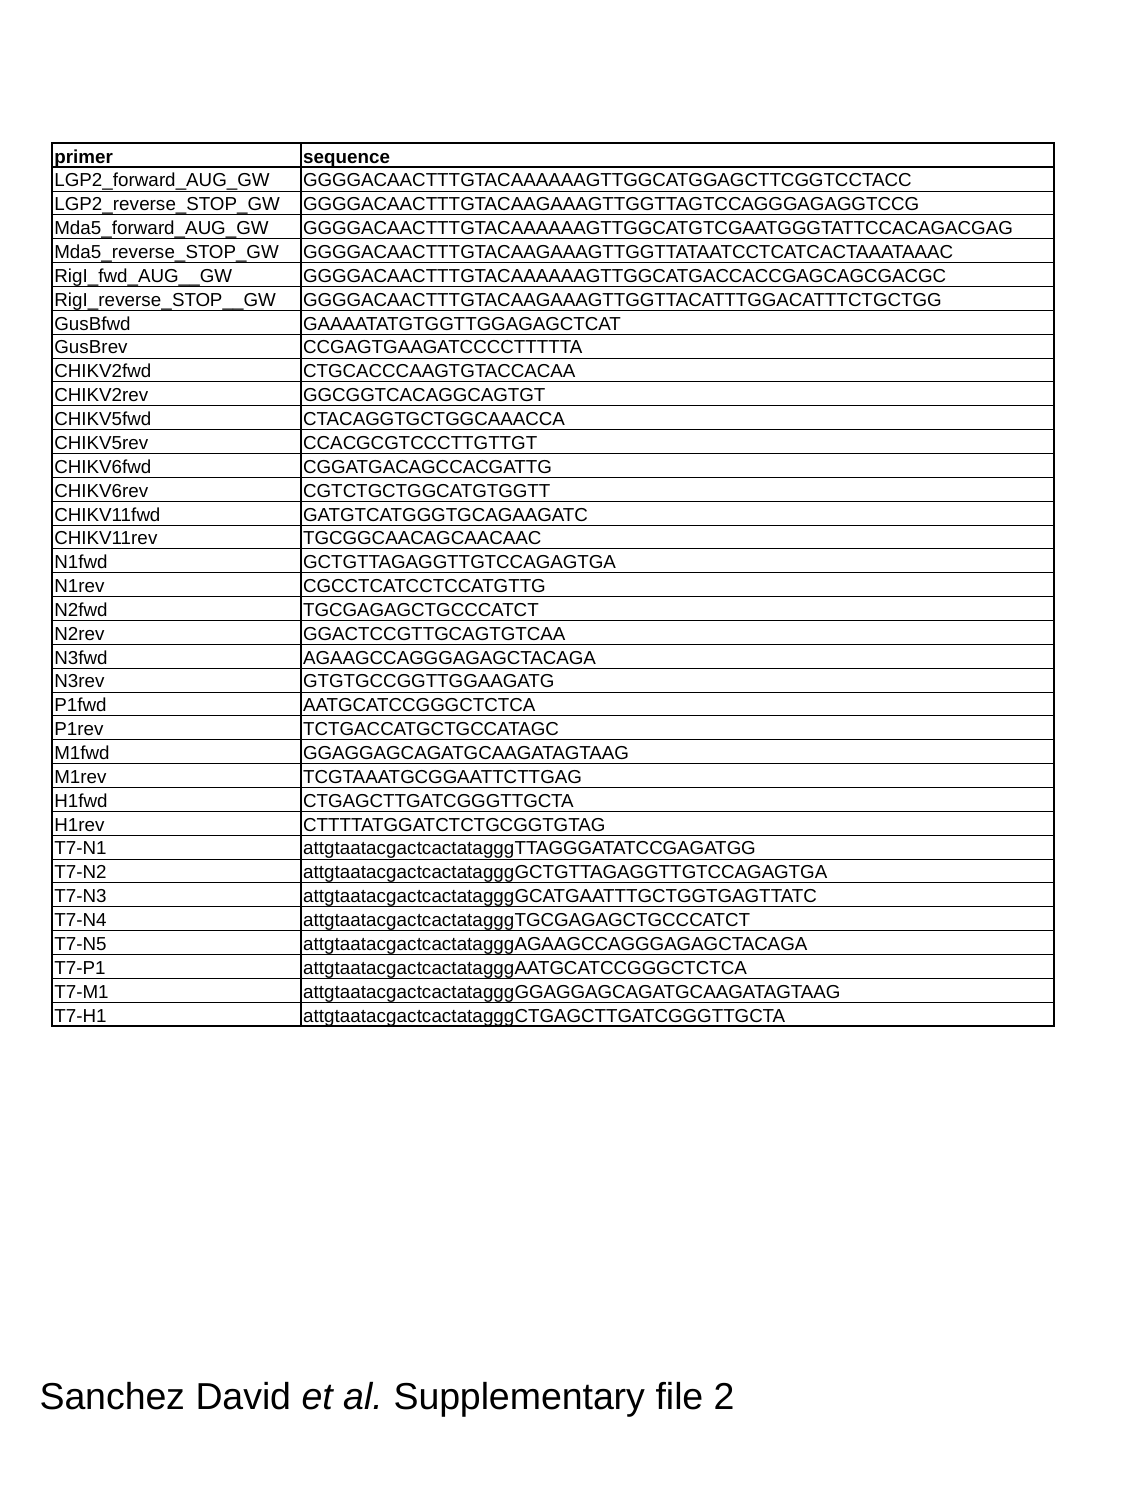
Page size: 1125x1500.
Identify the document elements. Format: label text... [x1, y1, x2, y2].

table_cell T7-N3 [53, 883, 300, 906]
table_cell GGGGACAACTTTGTACAAAAAAGTTGGCATGACCACCGAGCAGCGACGC [302, 263, 1053, 286]
table_cell N2fwd [53, 597, 300, 620]
text_box Sanchez David et al. Supplementary file 2 [24, 1364, 869, 1425]
table_cell CGGATGACAGCCACGATTG [302, 454, 1053, 477]
table_cell M1rev [53, 764, 300, 787]
table_cell attgtaatacgactcactatagggTTAGGGATATCCGAGATGG [302, 836, 1053, 859]
table_cell GATGTCATGGGTGCAGAAGATC [302, 502, 1053, 525]
table_cell N1fwd [53, 549, 300, 572]
table_cell attgtaatacgactcactatagggGCATGAATTTGCTGGTGAGTTATC [302, 883, 1053, 906]
table_cell attgtaatacgactcactatagggAGAAGCCAGGGAGAGCTACAGA [302, 931, 1053, 954]
table_cell CHIKV6fwd [53, 454, 300, 477]
table_cell GGCGGTCACAGGCAGTGT [302, 382, 1053, 405]
table_cell GGGGACAACTTTGTACAAGAAAGTTGGTTACATTTGGACATTTCTGCTGG [302, 287, 1053, 310]
table_cell GGGGACAACTTTGTACAAGAAAGTTGGTTATAATCCTCATCACTAAATAAAC [302, 239, 1053, 262]
table_cell CHIKV6rev [53, 478, 300, 501]
table_cell GGGGACAACTTTGTACAAAAAAGTTGGCATGGAGCTTCGGTCCTACC [302, 168, 1053, 191]
table_cell TCGTAAATGCGGAATTCTTGAG [302, 764, 1053, 787]
table_cell CCACGCGTCCCTTGTTGT [302, 430, 1053, 453]
table_cell GGACTCCGTTGCAGTGTCAA [302, 621, 1053, 644]
table_cell H1rev [53, 812, 300, 835]
table_cell T7-N1 [53, 836, 300, 859]
table_cell GGGGACAACTTTGTACAAGAAAGTTGGTTAGTCCAGGGAGAGGTCCG [302, 192, 1053, 214]
table_cell P1fwd [53, 693, 300, 715]
table_cell CTTTTATGGATCTCTGCGGTGTAG [302, 812, 1053, 835]
table_cell T7-N2 [53, 860, 300, 882]
table_cell GAAAATATGTGGTTGGAGAGCTCAT [302, 311, 1053, 334]
table_cell CCGAGTGAAGATCCCCTTTTTA [302, 335, 1053, 358]
table_cell CHIKV2rev [53, 382, 300, 405]
table_cell CTACAGGTGCTGGCAAACCA [302, 406, 1053, 429]
table_cell CTGCACCCAAGTGTACCACAA [302, 359, 1053, 381]
table_cell H1fwd [53, 788, 300, 811]
table_cell GGGGACAACTTTGTACAAAAAAGTTGGCATGTCGAATGGGTATTCCACAGACGAG [302, 215, 1053, 238]
table_cell T7-N4 [53, 907, 300, 930]
table_cell Mda5_forward_AUG_GW [53, 215, 300, 238]
table_header primer [53, 144, 300, 166]
table_cell AATGCATCCGGGCTCTCA [302, 693, 1053, 715]
table_cell LGP2_forward_AUG_GW [53, 168, 300, 191]
table_cell CHIKV5rev [53, 430, 300, 453]
table_header sequence [302, 144, 1053, 166]
table_cell T7-M1 [53, 979, 300, 1002]
table_cell RigI_reverse_STOP__GW [53, 287, 300, 310]
table_cell GGAGGAGCAGATGCAAGATAGTAAG [302, 740, 1053, 763]
table_cell CHIKV11rev [53, 526, 300, 548]
table_cell T7-P1 [53, 955, 300, 978]
table_cell attgtaatacgactcactatagggAATGCATCCGGGCTCTCA [302, 955, 1053, 978]
table_cell M1fwd [53, 740, 300, 763]
table_cell T7-N5 [53, 931, 300, 954]
table_cell attgtaatacgactcactatagggTGCGAGAGCTGCCCATCT [302, 907, 1053, 930]
table_cell CGTCTGCTGGCATGTGGTT [302, 478, 1053, 501]
table_cell GTGTGCCGGTTGGAAGATG [302, 669, 1053, 692]
table_cell GCTGTTAGAGGTTGTCCAGAGTGA [302, 549, 1053, 572]
table_cell LGP2_reverse_STOP_GW [53, 192, 300, 214]
table_cell CHIKV11fwd [53, 502, 300, 525]
table_cell N3rev [53, 669, 300, 692]
table_cell TGCGAGAGCTGCCCATCT [302, 597, 1053, 620]
table_cell attgtaatacgactcactatagggGGAGGAGCAGATGCAAGATAGTAAG [302, 979, 1053, 1002]
table_cell CGCCTCATCCTCCATGTTG [302, 573, 1053, 596]
table_cell TGCGGCAACAGCAACAAC [302, 526, 1053, 548]
table_cell N2rev [53, 621, 300, 644]
table_cell RigI_fwd_AUG__GW [53, 263, 300, 286]
table_cell AGAAGCCAGGGAGAGCTACAGA [302, 645, 1053, 668]
table_cell TCTGACCATGCTGCCATAGC [302, 716, 1053, 739]
table_cell GusBrev [53, 335, 300, 358]
table_cell CHIKV5fwd [53, 406, 300, 429]
table_cell T7-H1 [53, 1003, 300, 1025]
table_cell CHIKV2fwd [53, 359, 300, 381]
table_cell P1rev [53, 716, 300, 739]
table_cell attgtaatacgactcactatagggCTGAGCTTGATCGGGTTGCTA [302, 1003, 1053, 1025]
table_cell N1rev [53, 573, 300, 596]
table_cell N3fwd [53, 645, 300, 668]
table_cell GusBfwd [53, 311, 300, 334]
table_cell Mda5_reverse_STOP_GW [53, 239, 300, 262]
table_cell CTGAGCTTGATCGGGTTGCTA [302, 788, 1053, 811]
table_cell attgtaatacgactcactatagggGCTGTTAGAGGTTGTCCAGAGTGA [302, 860, 1053, 882]
